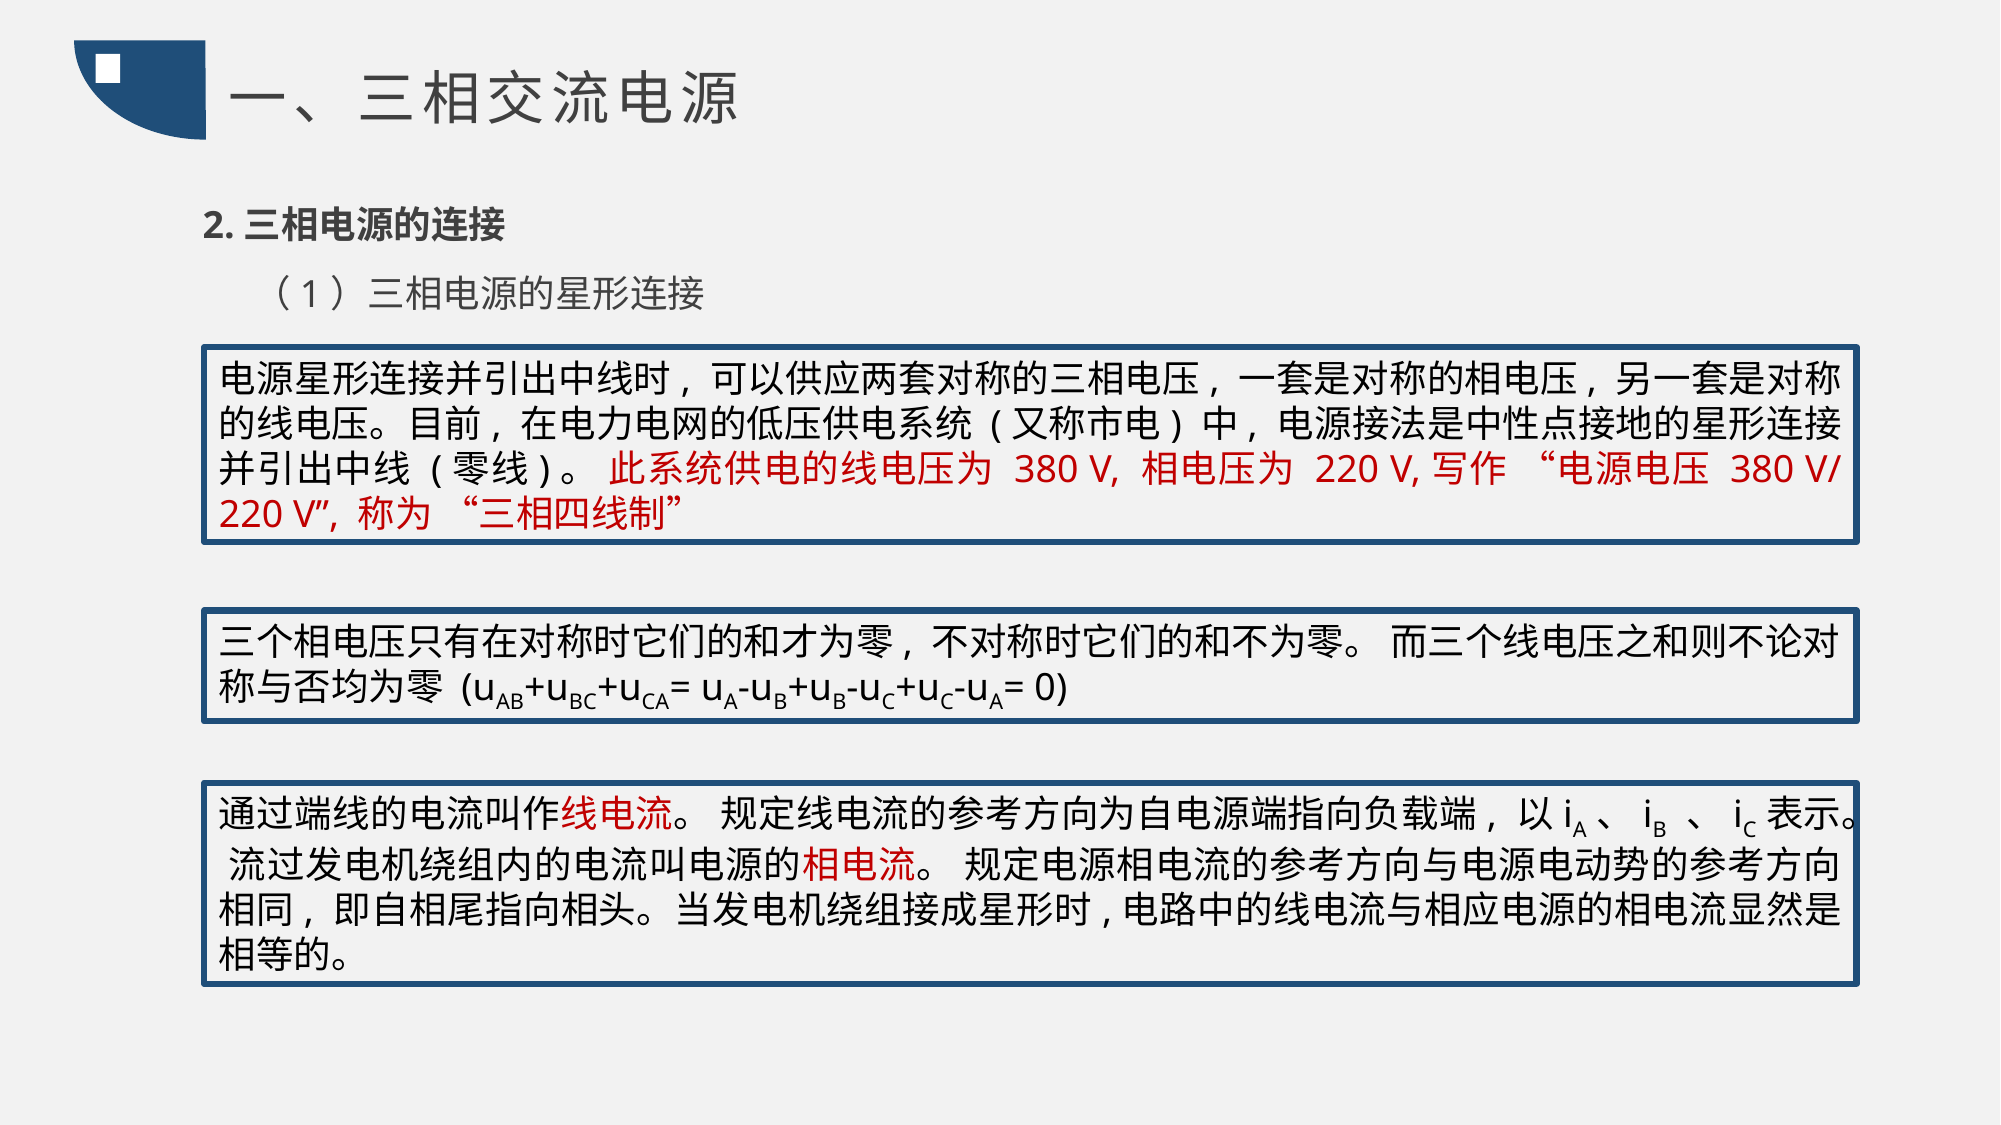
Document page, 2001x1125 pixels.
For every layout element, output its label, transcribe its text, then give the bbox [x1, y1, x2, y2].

text_box 电源星形连接并引出中线时, 可以供应两套对称的三相电压, 一套是对称的相电压, 另一套是对称的线电压。目前, 在电力电网的低压供电系统 (又称市电) 中, 电源接法是中性点接地的星形连接并引出中线 (零线)。 此系统供电的线电压为 380 V, 相电压为 220 V,写作 “电源电压 380 V/ 220 V”, 称为 “三相四线制” [204, 347, 1857, 542]
text_box 三个相电压只有在对称时它们的和才为零, 不对称时它们的和不为零。 而三个线电压之和则不论对称与否均为零 (uAB+uBC+uCA= uA-uB+uB-uC+uC-uA= 0) [204, 610, 1857, 722]
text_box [74, 0, 1070, 140]
text_box （1）三相电源的星形连接 [238, 262, 906, 323]
text_box 通过端线的电流叫作线电流。 规定线电流的参考方向为自电源端指向负载端, 以iA、iB 、iC表示。 流过发电机绕组内的电流叫电源的相电流。 规定电源相电流的参考方向与电源电动势的参考方向相同, 即自相尾指向相头。当发电机绕组接成星形时,电路中的线电流与相应电源的相电流显然是相等的。 [204, 782, 1857, 984]
text_box 2.三相电源的连接 [187, 171, 1834, 254]
